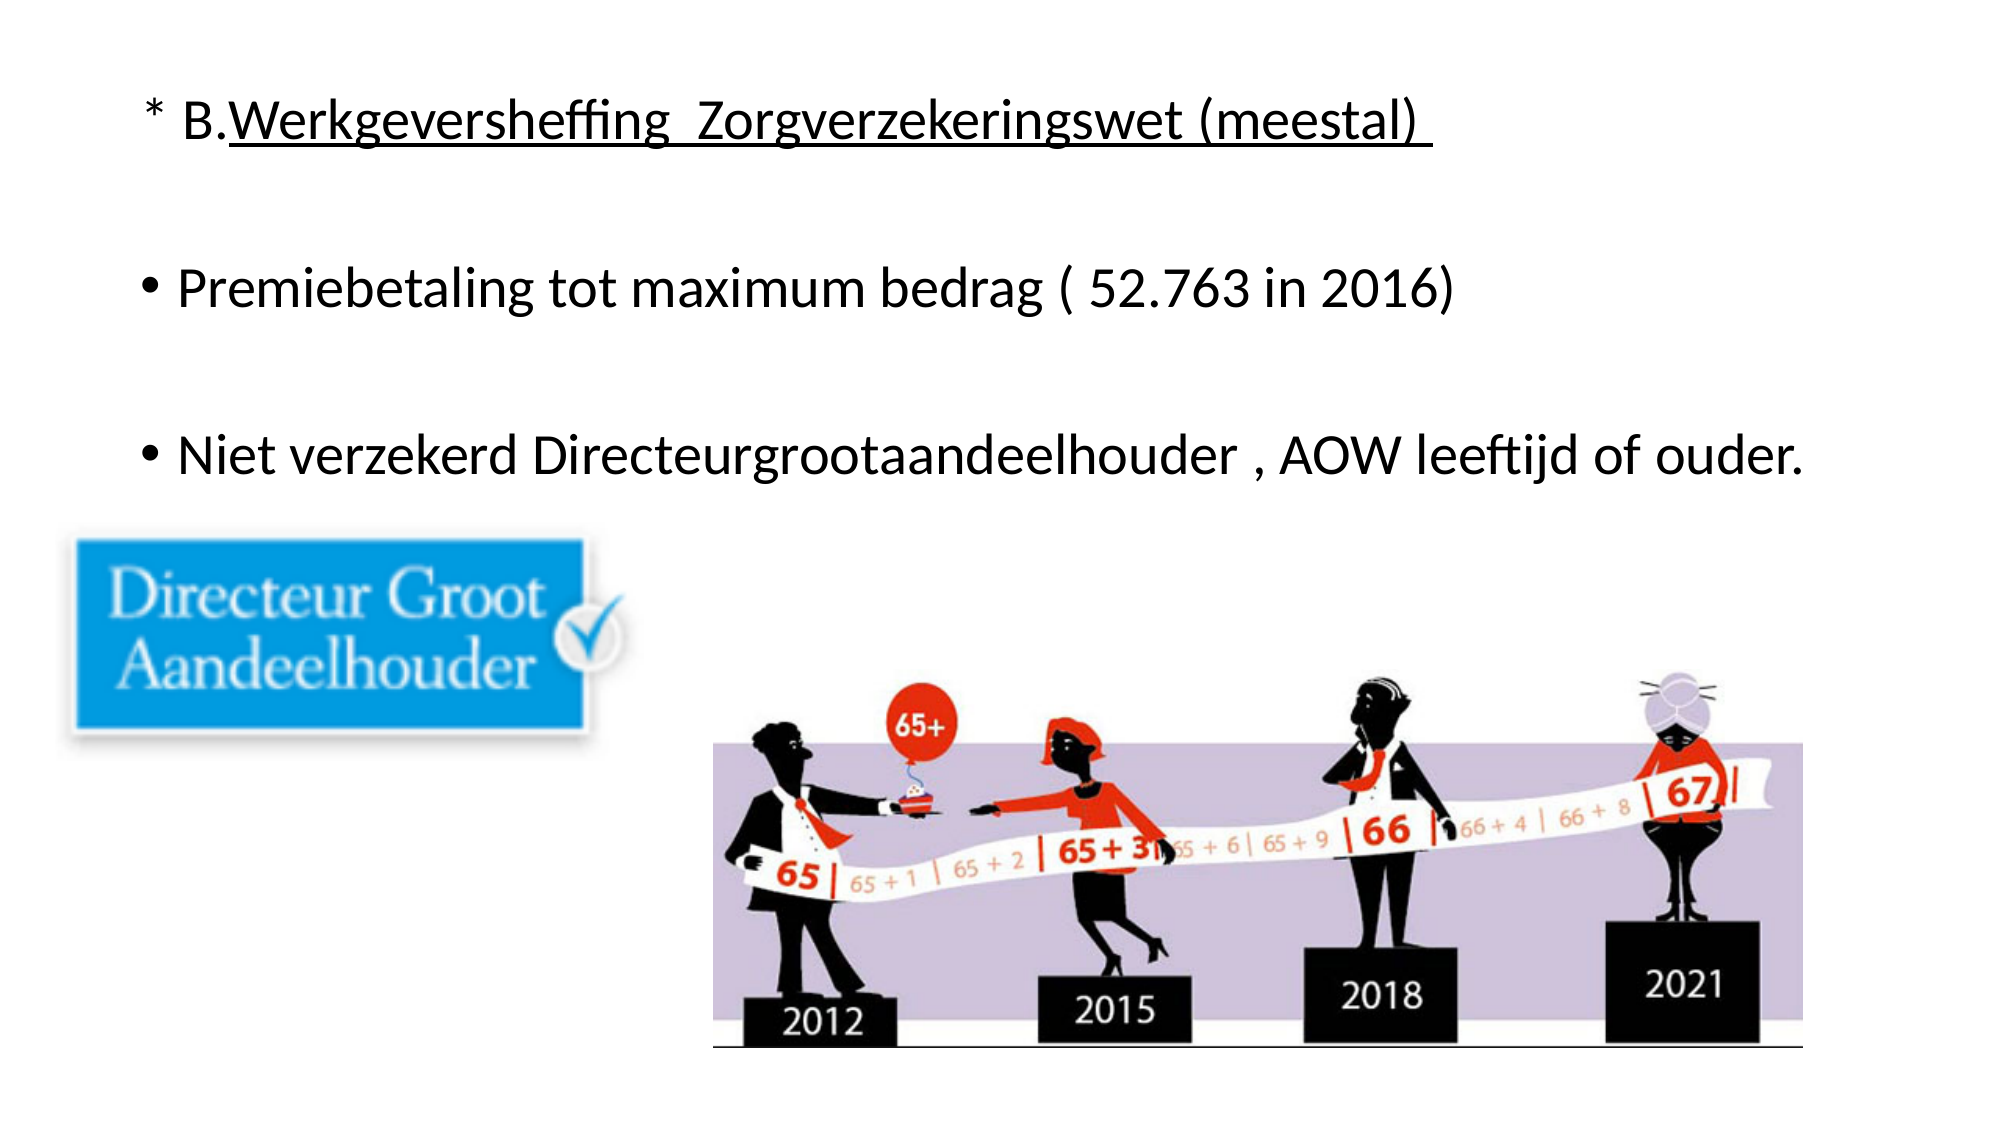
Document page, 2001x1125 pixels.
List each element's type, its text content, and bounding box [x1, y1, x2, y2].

list * B.Werkgeversheffing Zorgverzekeringswet (meestal) Premiebetaling tot maximum bedrag ( 52.763 in 2016) Niet verzekerd Directeurgrootaandeelhouder , AOW leeftijd of ouder. [125, 81, 1851, 1057]
picture [55, 522, 644, 762]
picture [712, 669, 1803, 1048]
